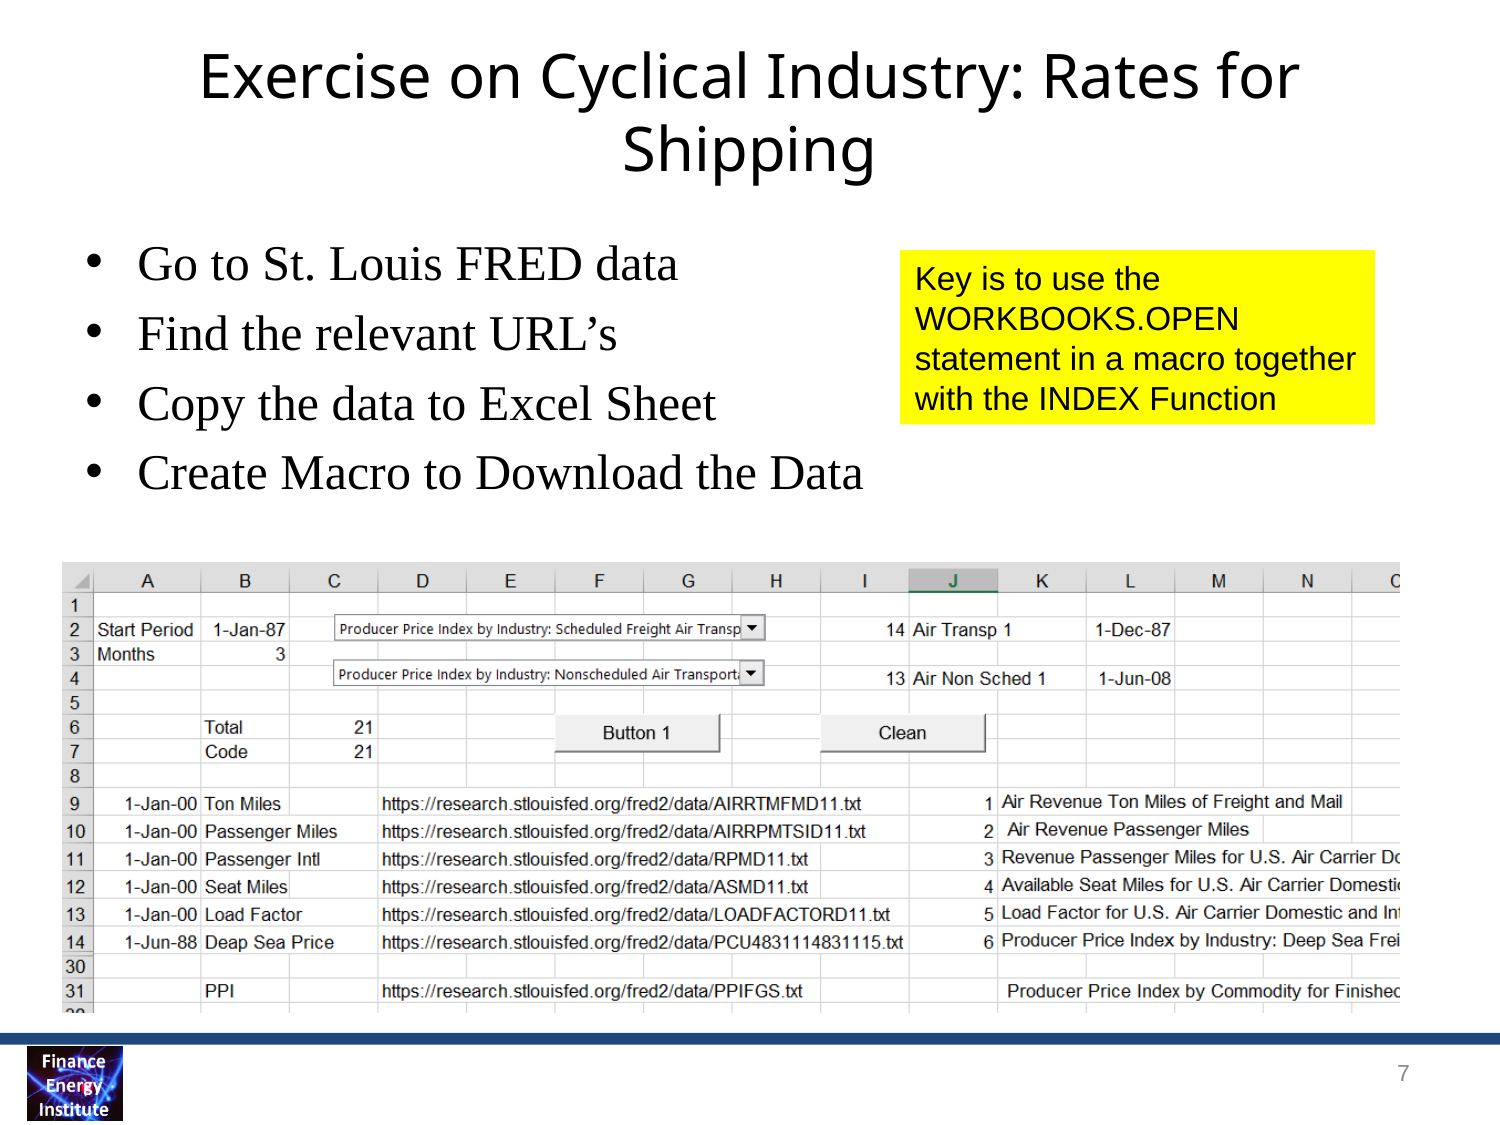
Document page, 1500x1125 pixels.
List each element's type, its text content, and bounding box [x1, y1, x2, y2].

slide_number 7 [1074, 1042, 1425, 1103]
list Go to St. Louis FRED data Find the relevant URL’s Copy the data to Excel Sheet Create Macro to Download the Data [70, 222, 1430, 1032]
picture [27, 1046, 123, 1121]
title Exercise on Cyclical Industry: Rates for Shipping [70, 56, 1430, 164]
text_box Key is to use the WORKBOOKS.OPEN statement in a macro together with the INDEX Function [900, 249, 1375, 425]
picture [62, 562, 1401, 1013]
